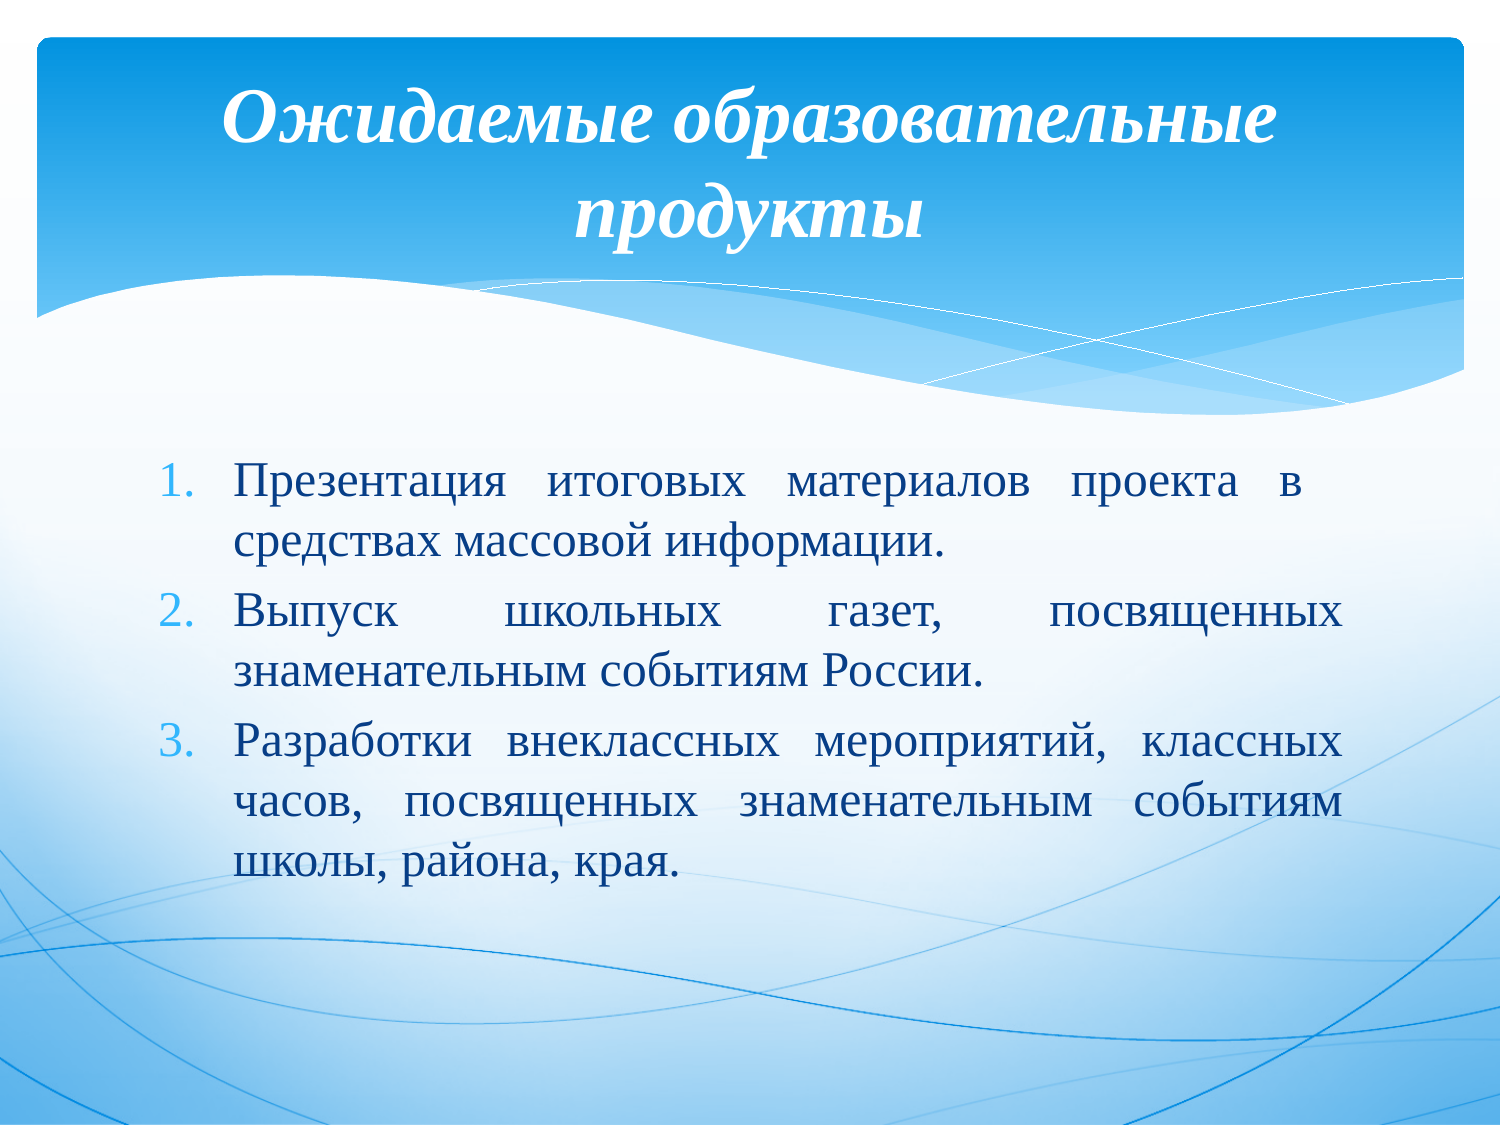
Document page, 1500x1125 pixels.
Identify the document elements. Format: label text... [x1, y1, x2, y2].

title Ожидаемые образовательные продукты [75, 55, 1425, 261]
list Презентация итоговых материалов проекта в средствах массовой информации. Выпуск школьных газет, посвященных знаменательным событиям России. Разработки внеклассных мероприятий, классных часов, посвященных знаменательным событиям школы, района, края. [143, 438, 1359, 1005]
